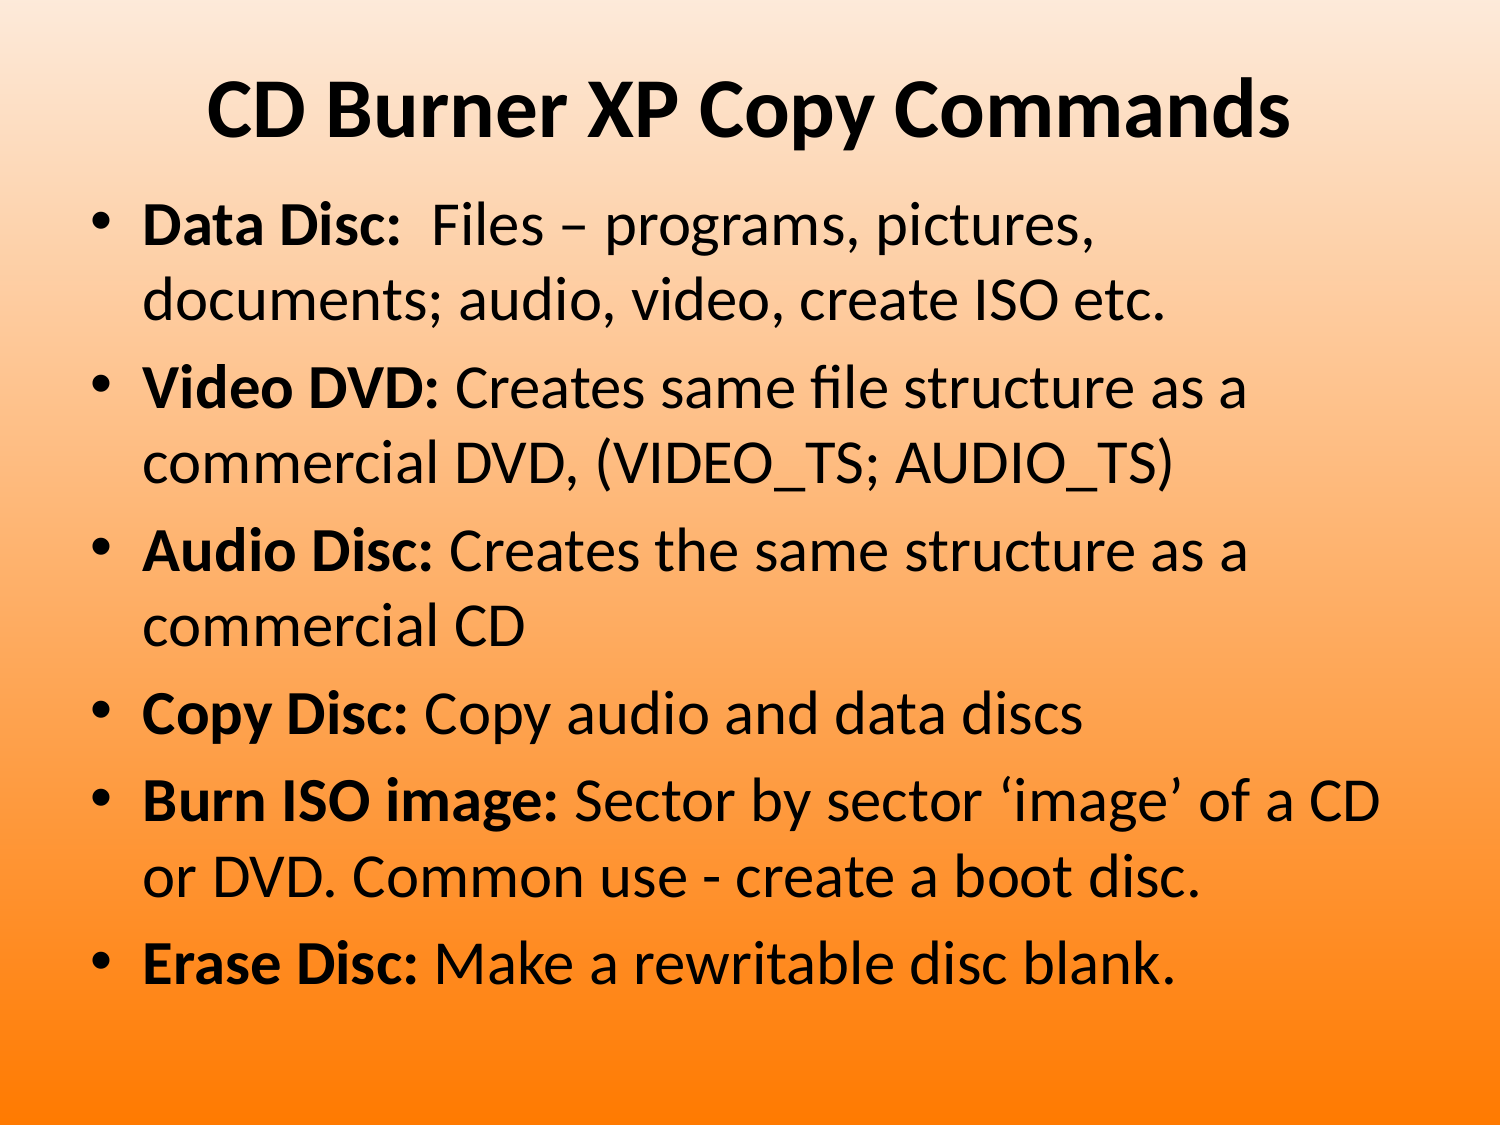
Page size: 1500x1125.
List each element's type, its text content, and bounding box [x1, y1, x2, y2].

list Data Disc: Files – programs, pictures, documents; audio, video, create ISO etc. Video DVD: Creates same file structure as a commercial DVD, (VIDEO_TS; AUDIO_TS) Audio Disc: Creates the same structure as a commercial CD Copy Disc: Copy audio and data discs Burn ISO image: Sector by sector ‘image’ of a CD or DVD. Common use - create a boot disc. Erase Disc: Make a rewritable disc blank. [75, 174, 1425, 1005]
title CD Burner XP Copy Commands [75, 45, 1425, 163]
